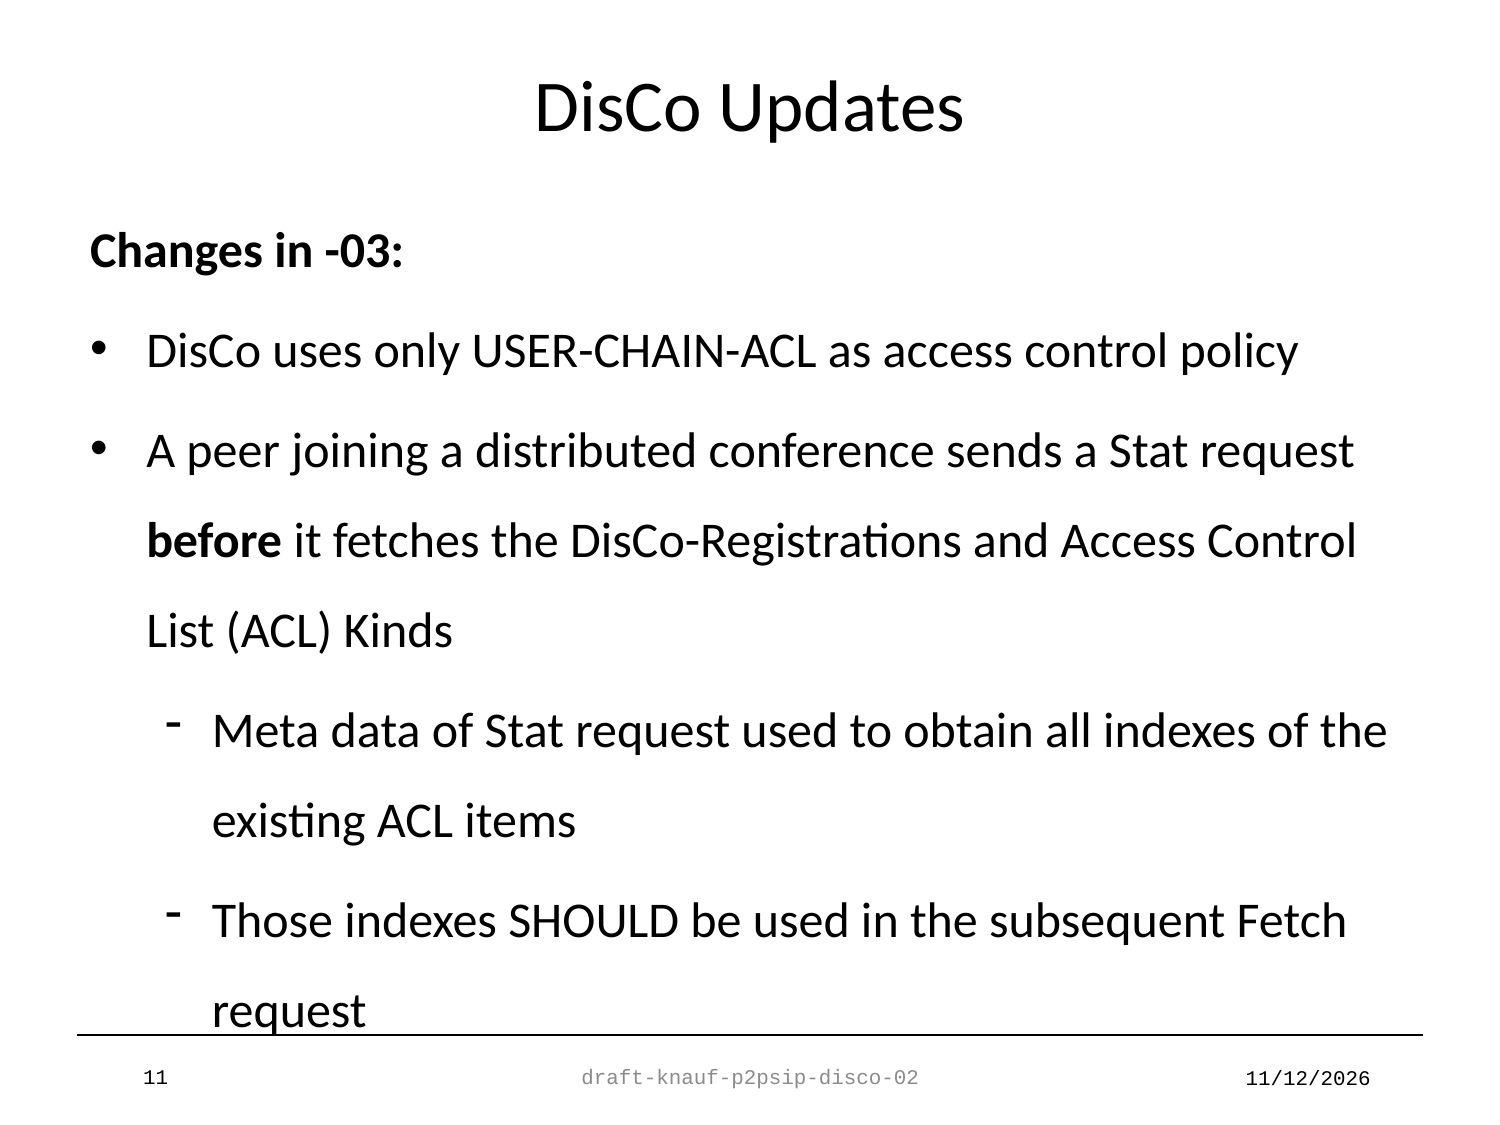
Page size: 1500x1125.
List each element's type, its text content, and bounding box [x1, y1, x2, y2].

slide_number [1181, 1046, 1436, 1107]
footer draft-knauf-p2psip-disco-02 [401, 1046, 1099, 1106]
list Changes in -03: DisCo uses only USER-CHAIN-ACL as access control policy A peer joining a distributed conference sends a Stat request before it fetches the DisCo-Registrations and Access Control List (ACL) Kinds Meta data of Stat request used to obtain all indexes of the existing ACL items Those indexes SHOULD be used in the subsequent Fetch request [74, 219, 1426, 1006]
slide_number 11 [65, 1046, 184, 1106]
title DisCo Updates [150, 8, 1350, 197]
